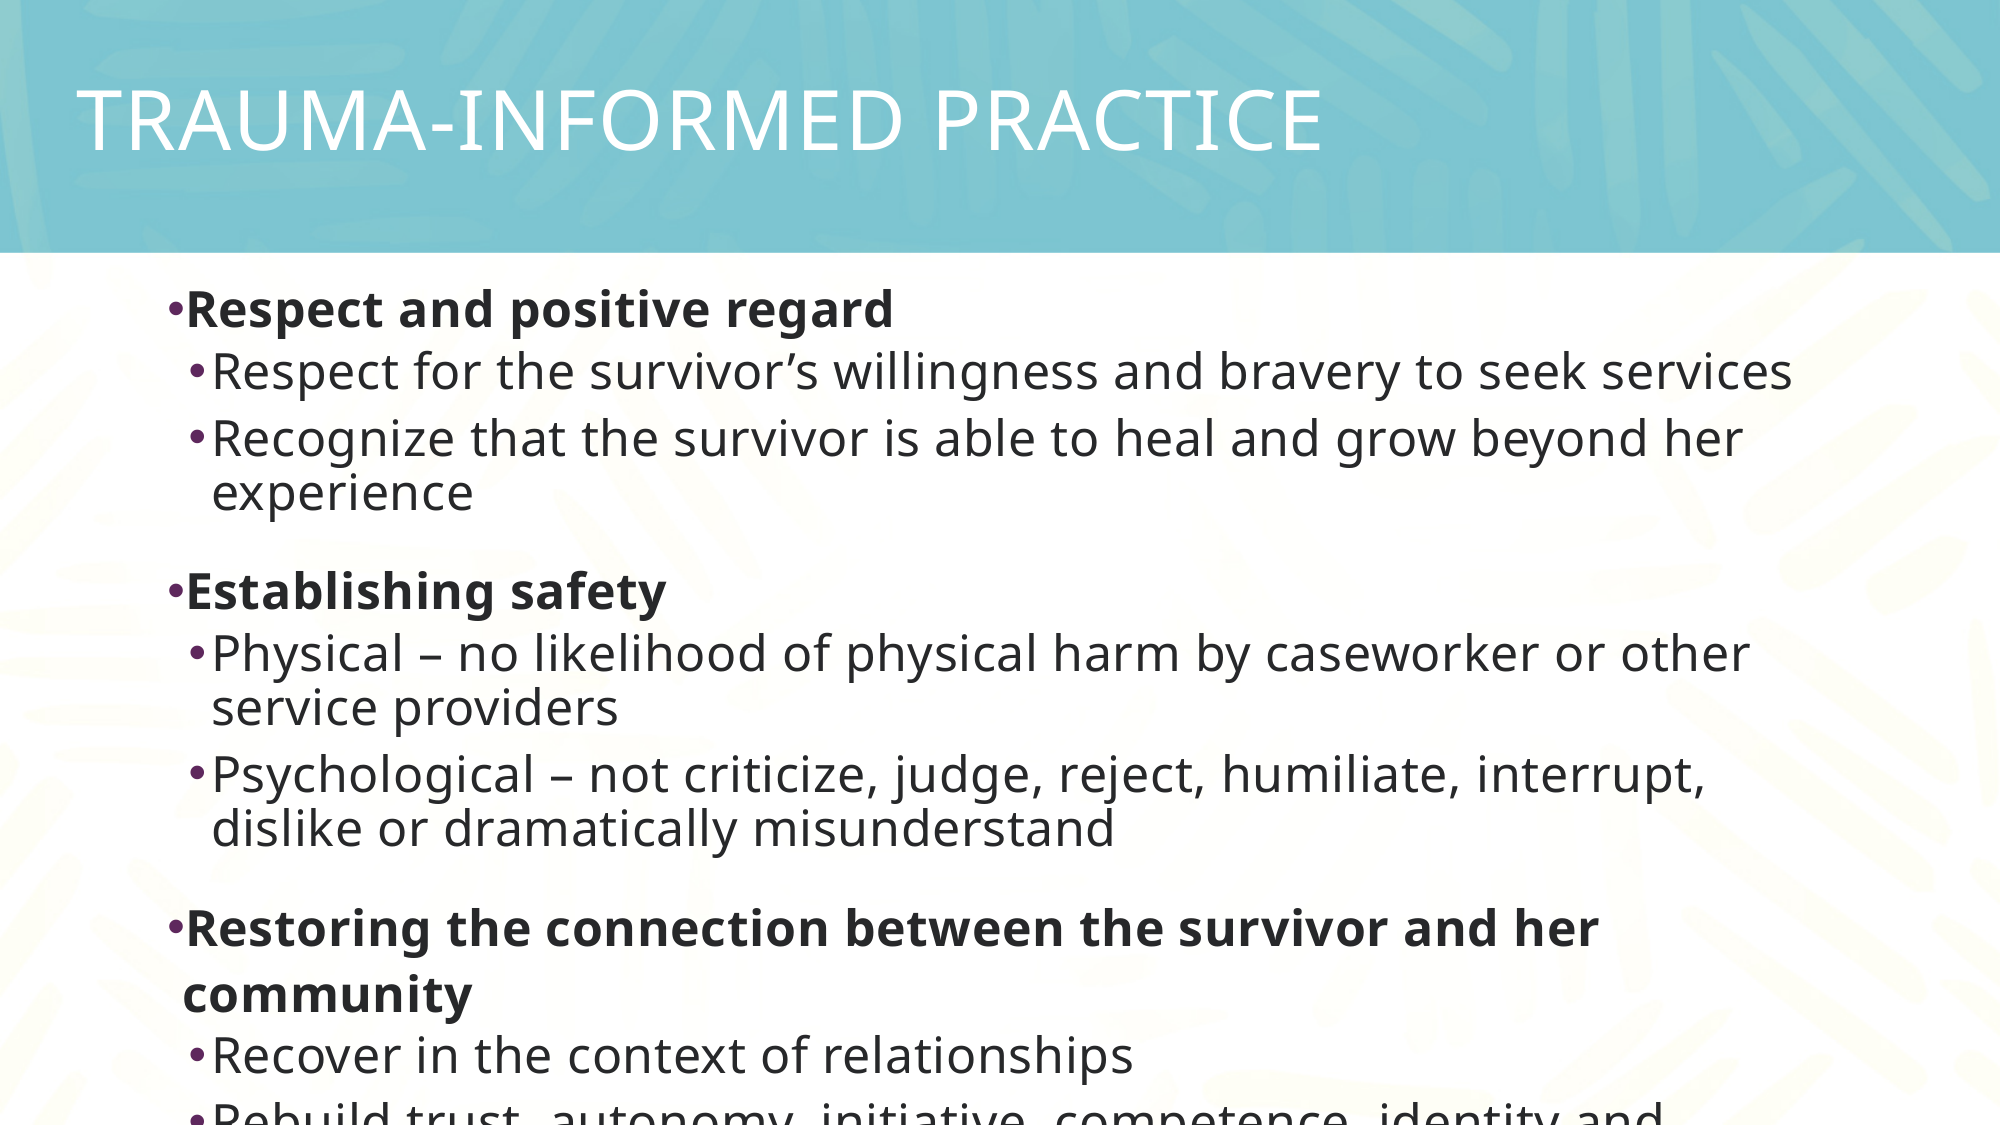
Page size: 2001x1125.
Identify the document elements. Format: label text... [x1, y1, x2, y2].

list Respect and positive regard Respect for the survivor’s willingness and bravery to seek services Recognize that the survivor is able to heal and grow beyond her experience Establishing safety Physical – no likelihood of physical harm by caseworker or other service providers Psychological – not criticize, judge, reject, humiliate, interrupt, dislike or dramatically misunderstand Restoring the connection between the survivor and her community Recover in the context of relationships Rebuild trust, autonomy, initiative, competence, identity and intimacy [159, 264, 1824, 1016]
picture [0, 0, 2000, 1125]
title Trauma-informed practice [61, 33, 1938, 220]
